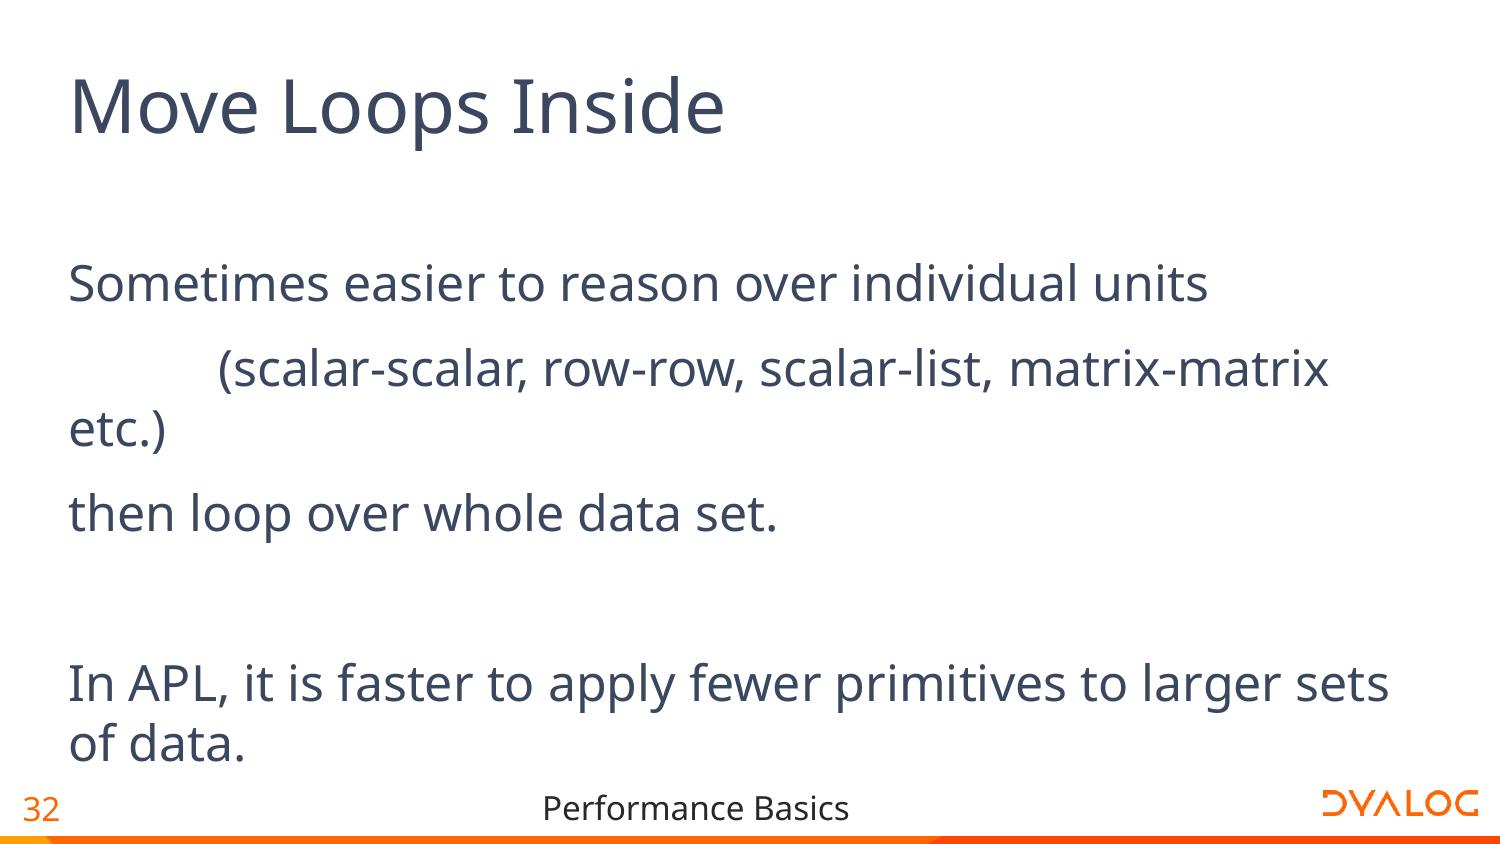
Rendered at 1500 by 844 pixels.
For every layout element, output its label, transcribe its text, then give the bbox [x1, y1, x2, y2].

picture [1323, 790, 1478, 816]
picture [0, 836, 1500, 844]
title Move Loops Inside [53, 43, 1121, 157]
list Sometimes easier to reason over individual units (scalar-scalar, row-row, scalar-list, matrix-matrix etc.) then loop over whole data set. In APL, it is faster to apply fewer primitives to larger sets of data. [53, 244, 1443, 740]
